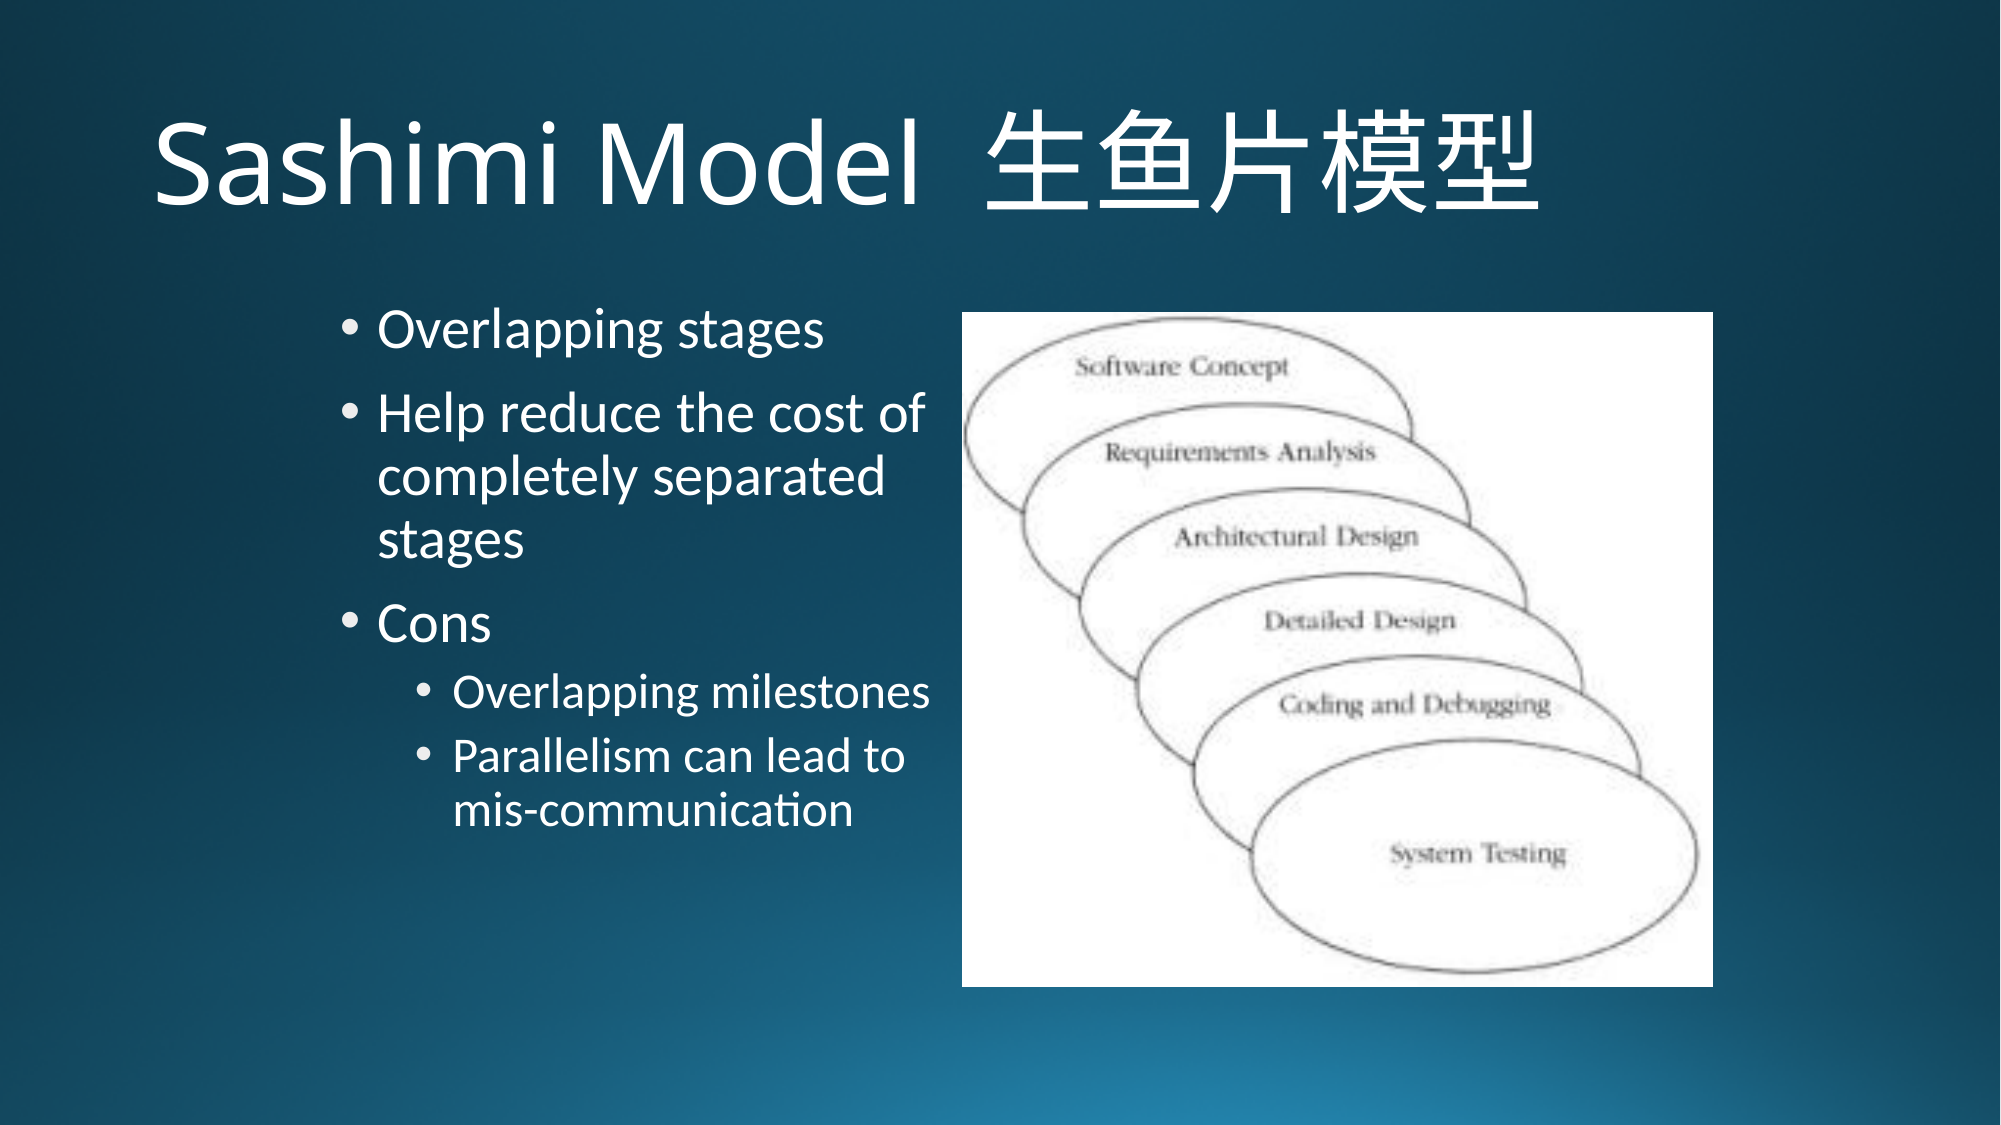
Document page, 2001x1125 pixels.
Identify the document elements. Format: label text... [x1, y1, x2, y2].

picture [0, 0, 2001, 1125]
list Overlapping stages Help reduce the cost of completely separated stages Cons Overlapping milestones Parallelism can lead to mis-communication [324, 291, 1000, 1050]
title Sashimi Model 生鱼片模型 [137, 59, 1863, 278]
